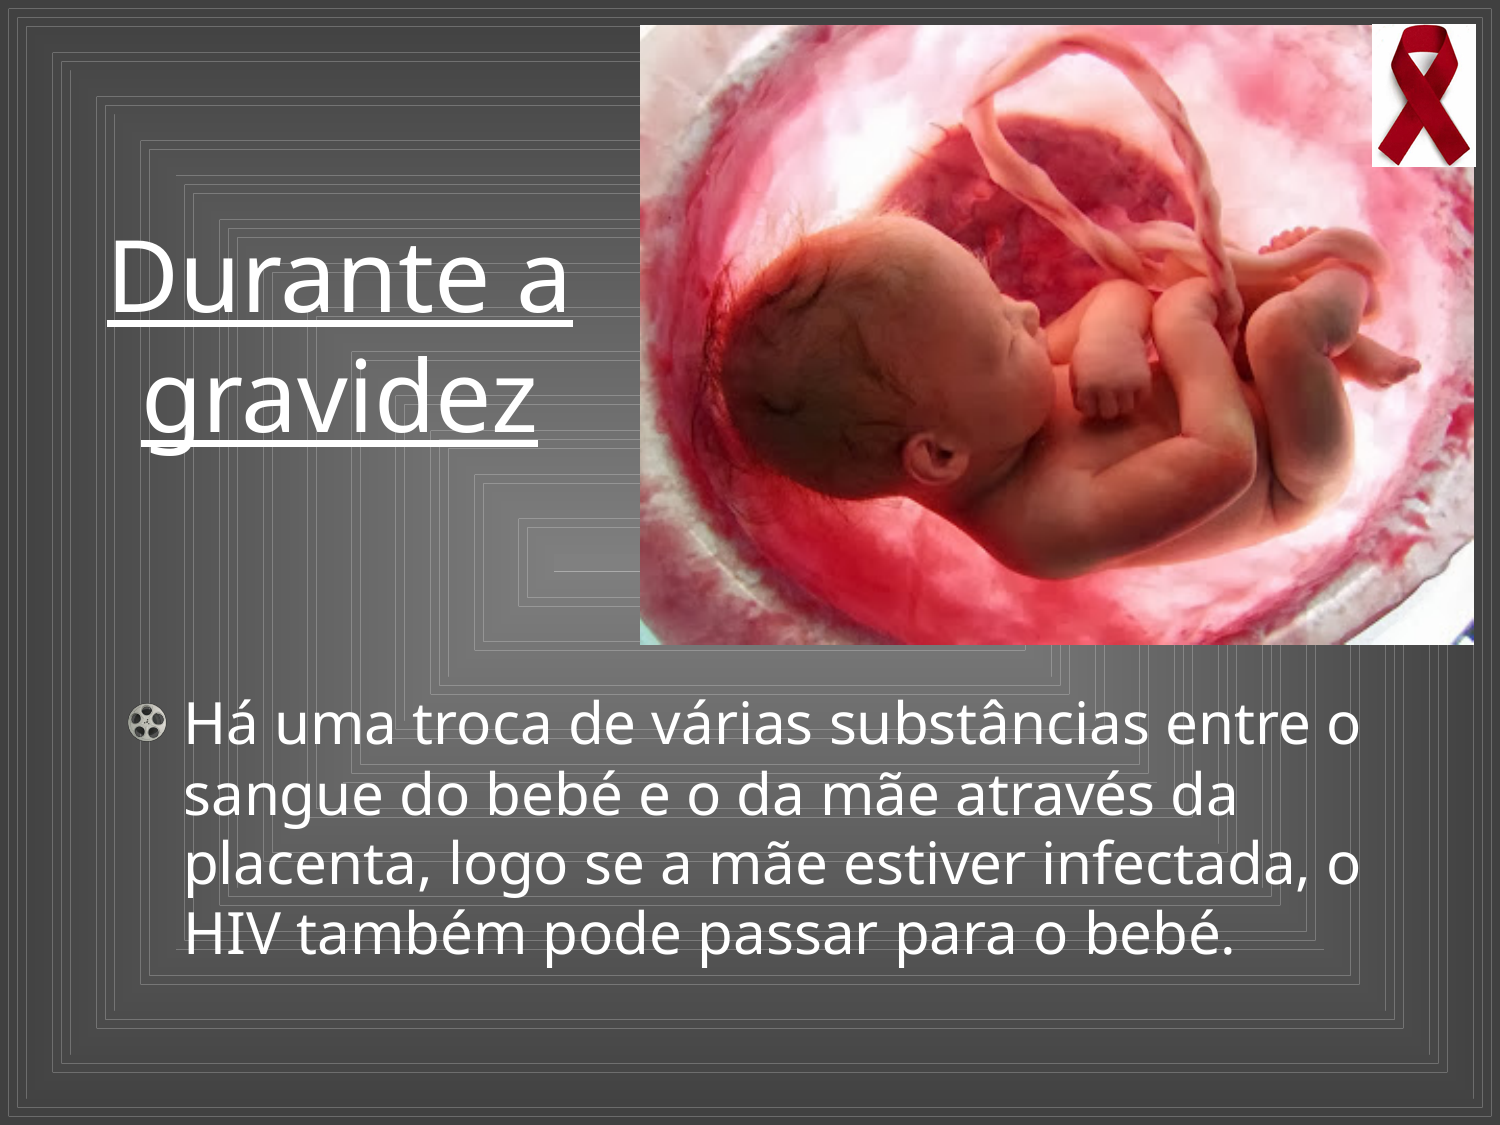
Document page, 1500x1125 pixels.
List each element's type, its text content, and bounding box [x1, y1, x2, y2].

picture [126, 701, 168, 743]
list Há uma troca de várias substâncias entre o sangue do bebé e o da mãe através da placenta, logo se a mãe estiver infectada, o HIV também pode passar para o bebé. [111, 679, 1406, 1125]
picture [640, 24, 1476, 645]
title Durante a gravidez [39, 136, 636, 528]
